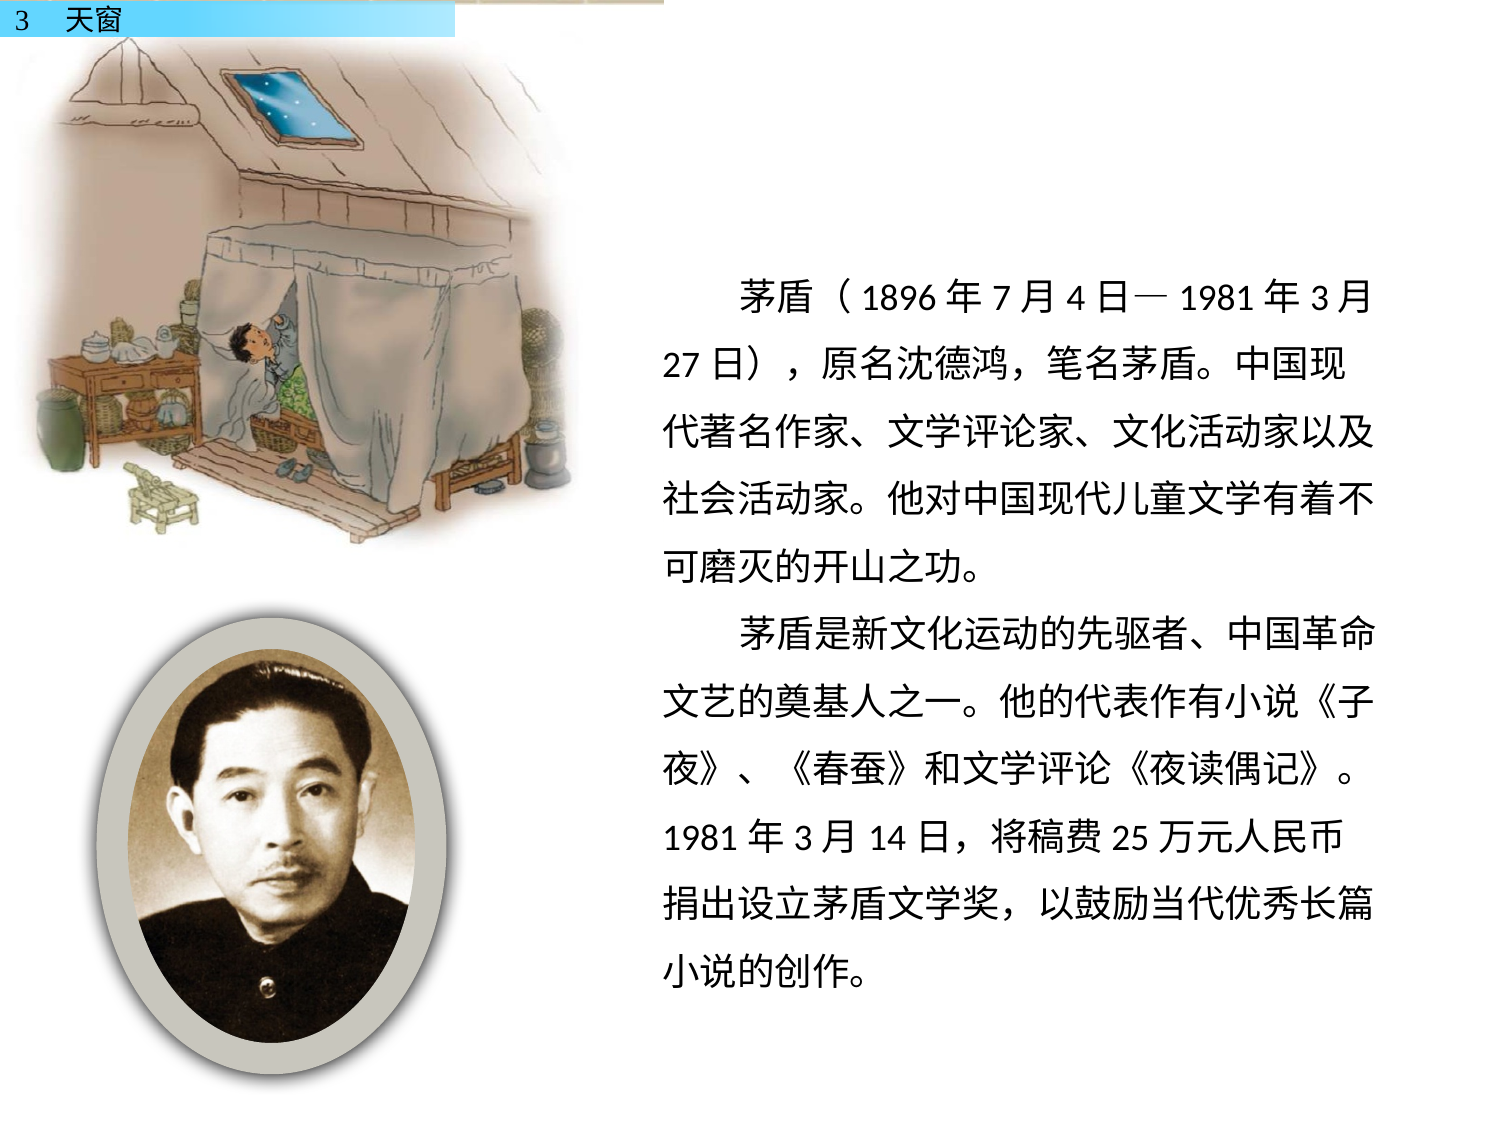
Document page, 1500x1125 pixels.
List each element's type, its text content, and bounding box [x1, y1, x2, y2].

picture [0, 0, 664, 556]
text_box 茅盾（1896年7月4日—1981年3月27日），原名沈德鸿，笔名茅盾。中国现代著名作家、文学评论家、文化活动家以及社会活动家。他对中国现代儿童文学有着不可磨灭的开山之功。 茅盾是新文化运动的先驱者、中国革命文艺的奠基人之一。他的代表作有小说《子夜》、《春蚕》和文学评论《夜读偶记》。 1981年3月14日，将稿费25万元人民币捐出设立茅盾文学奖，以鼓励当代优秀长篇小说的创作。 [647, 242, 1393, 1046]
picture [111, 633, 432, 1059]
